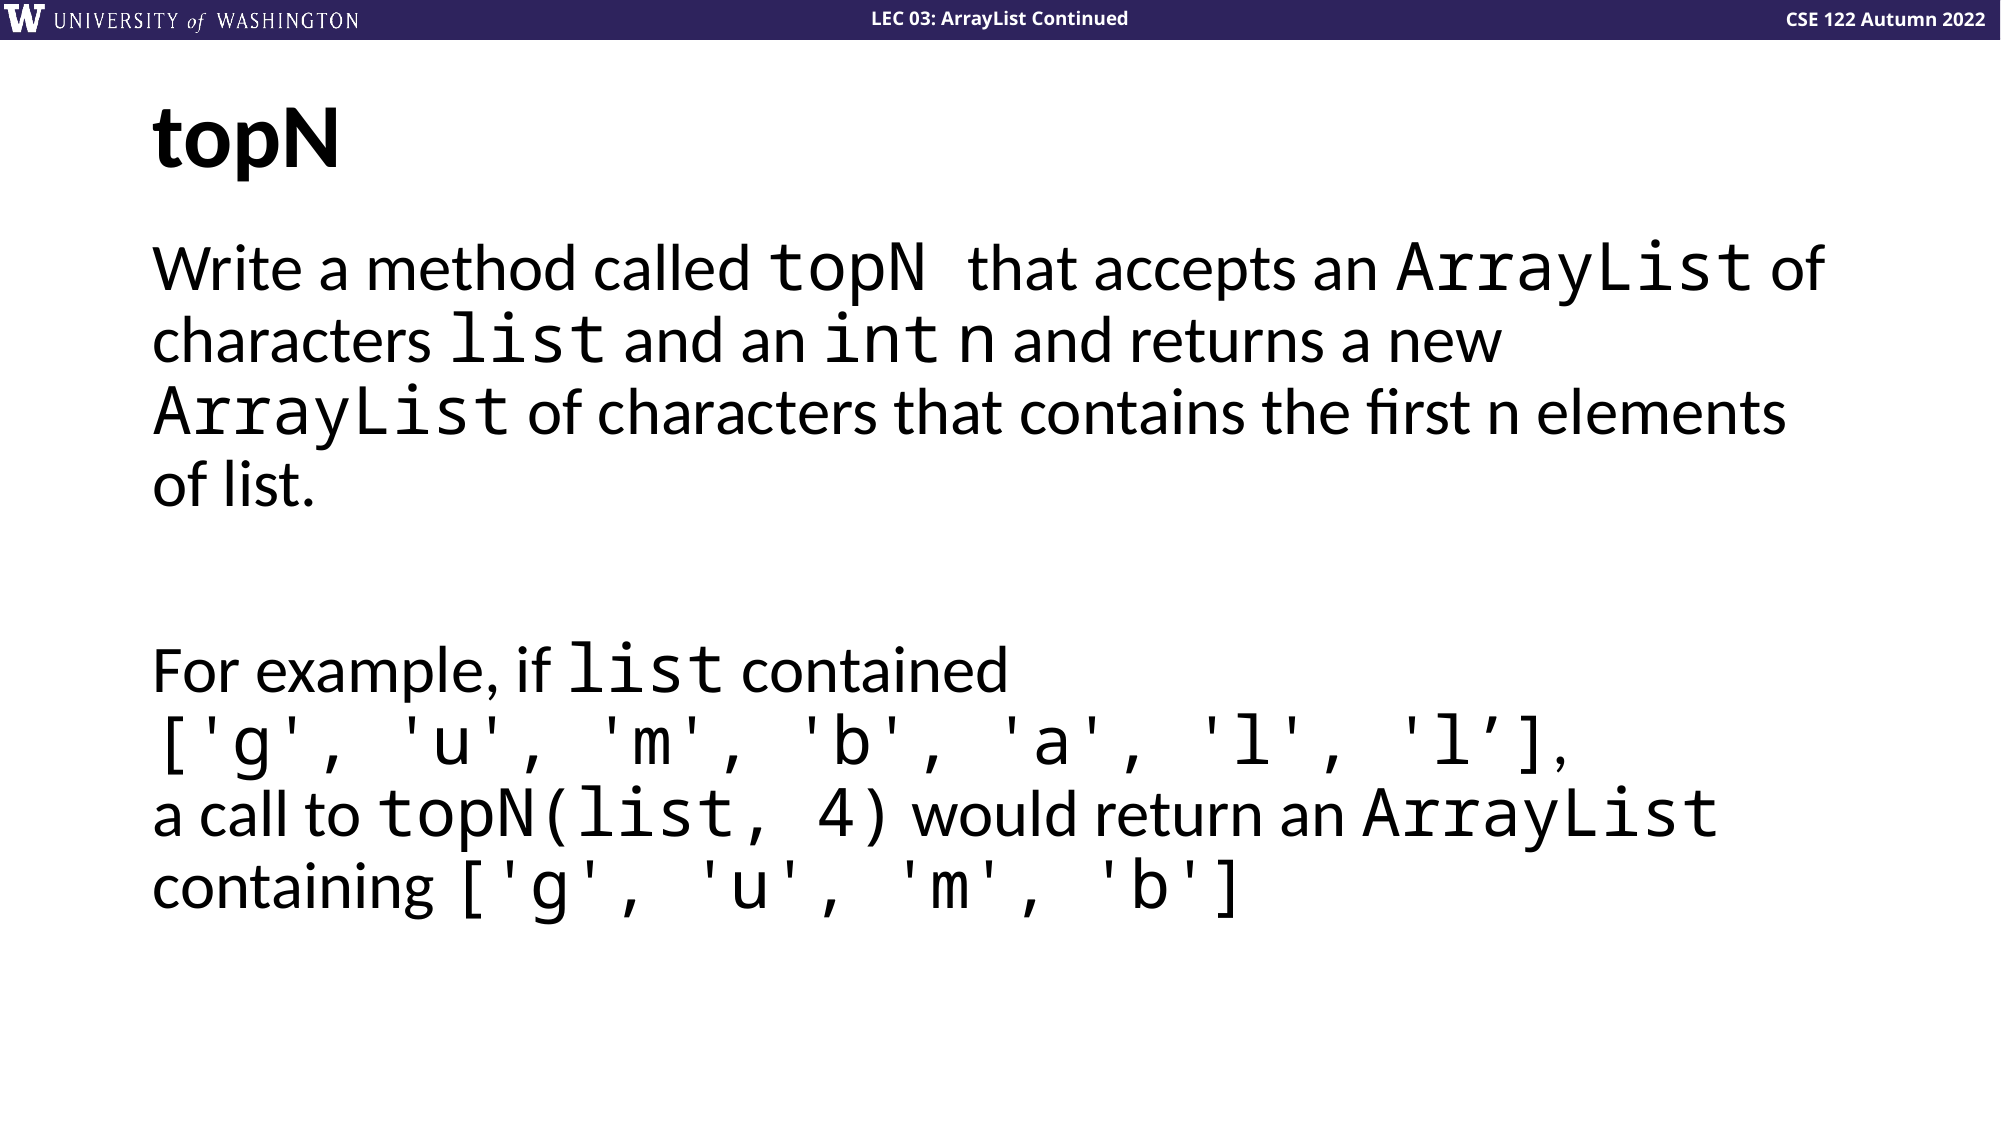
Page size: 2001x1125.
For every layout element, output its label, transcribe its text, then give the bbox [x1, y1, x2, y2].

picture [4, 4, 358, 33]
list Write a method called topN that accepts an ArrayList of characters list and an int n and returns a new ArrayList of characters that contains the first n elements of list. For example, if list contained ['g', 'u', 'm', 'b', 'a', 'l', 'l’], a call to topN(list, 4) would return an ArrayList containing ['g', 'u', 'm', 'b'] [137, 224, 1863, 1014]
title topN [137, 74, 1863, 200]
